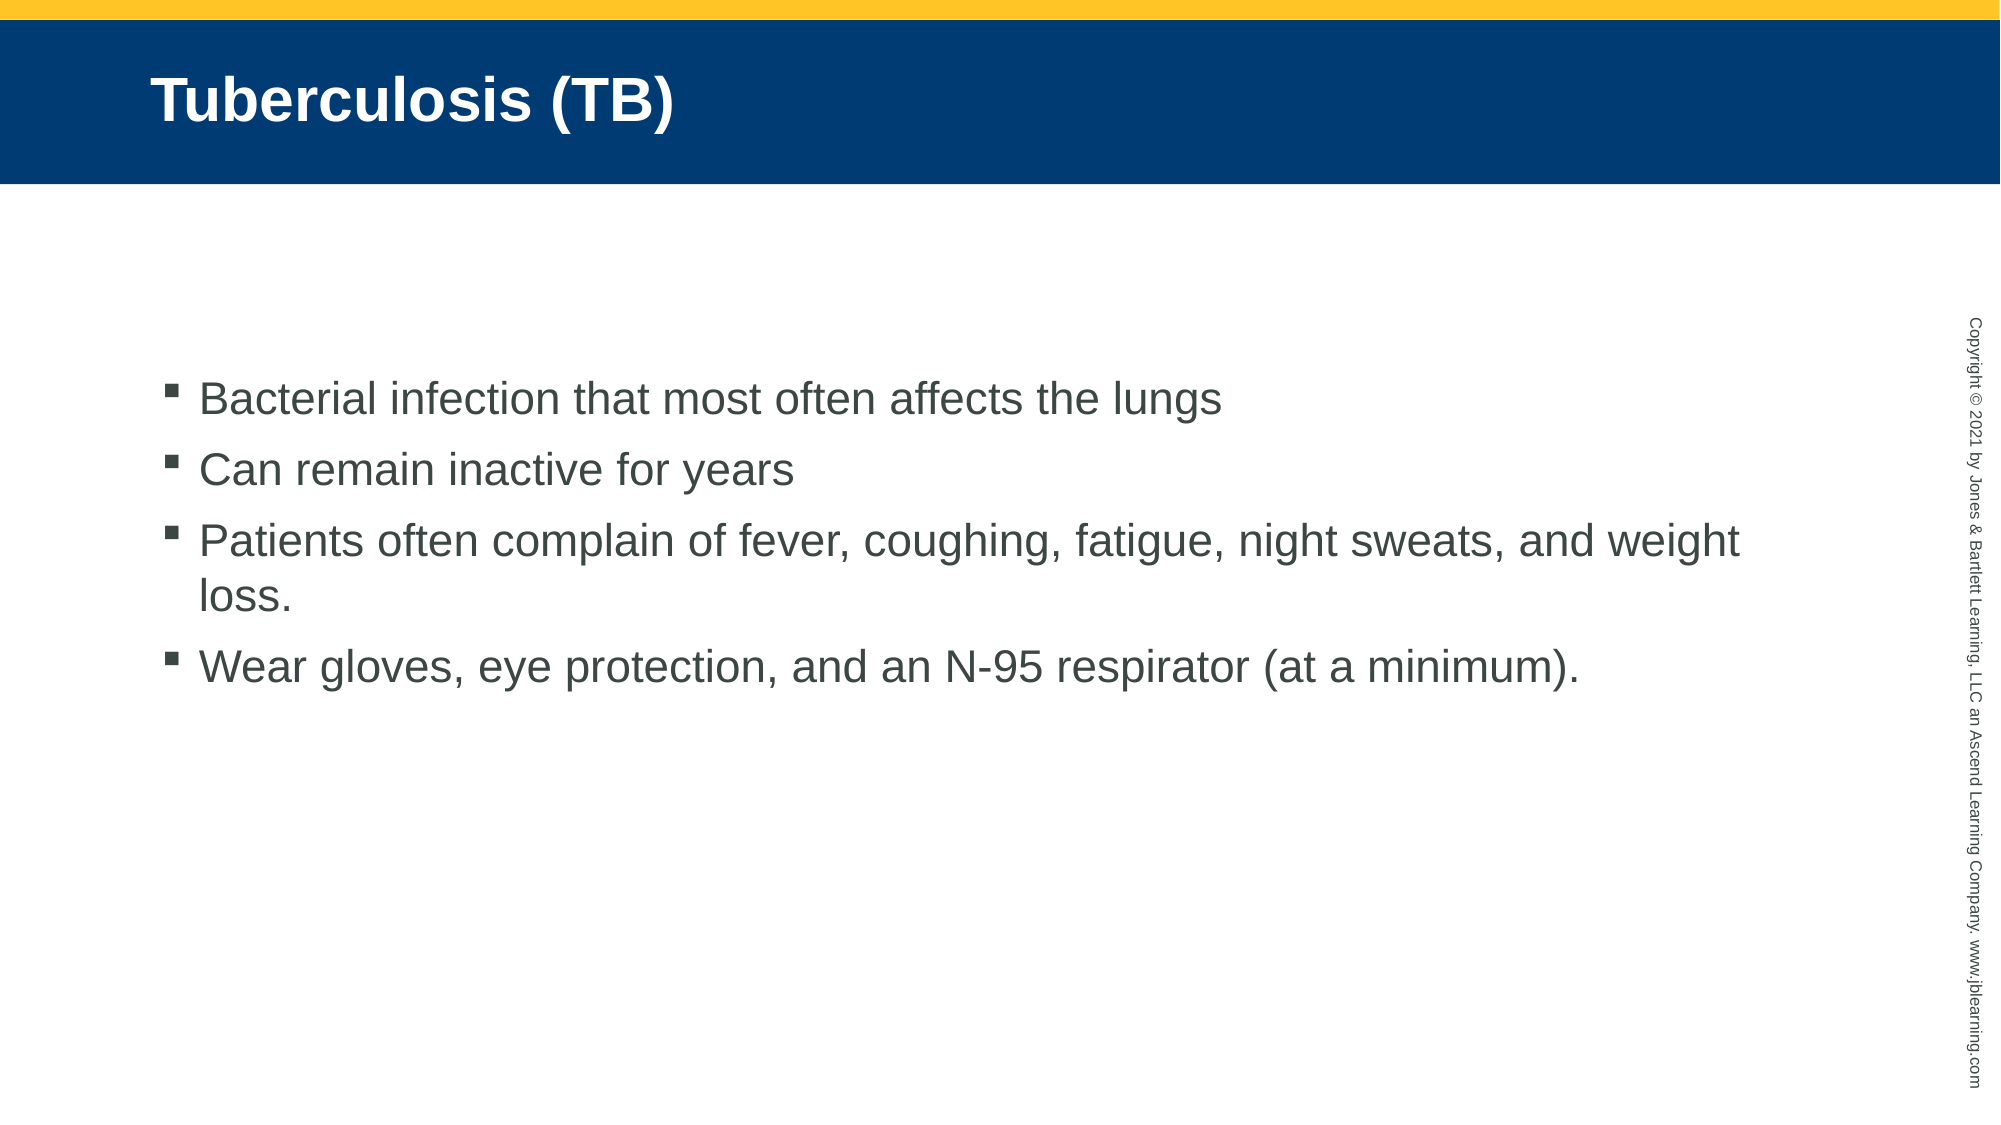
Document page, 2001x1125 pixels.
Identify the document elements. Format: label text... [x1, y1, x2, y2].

title Tuberculosis (TB) [0, 19, 2000, 185]
list Bacterial infection that most often affects the lungs Can remain inactive for years Patients often complain of fever, coughing, fatigue, night sweats, and weight loss. Wear gloves, eye protection, and an N-95 respirator (at a minimum). [146, 361, 1859, 1016]
